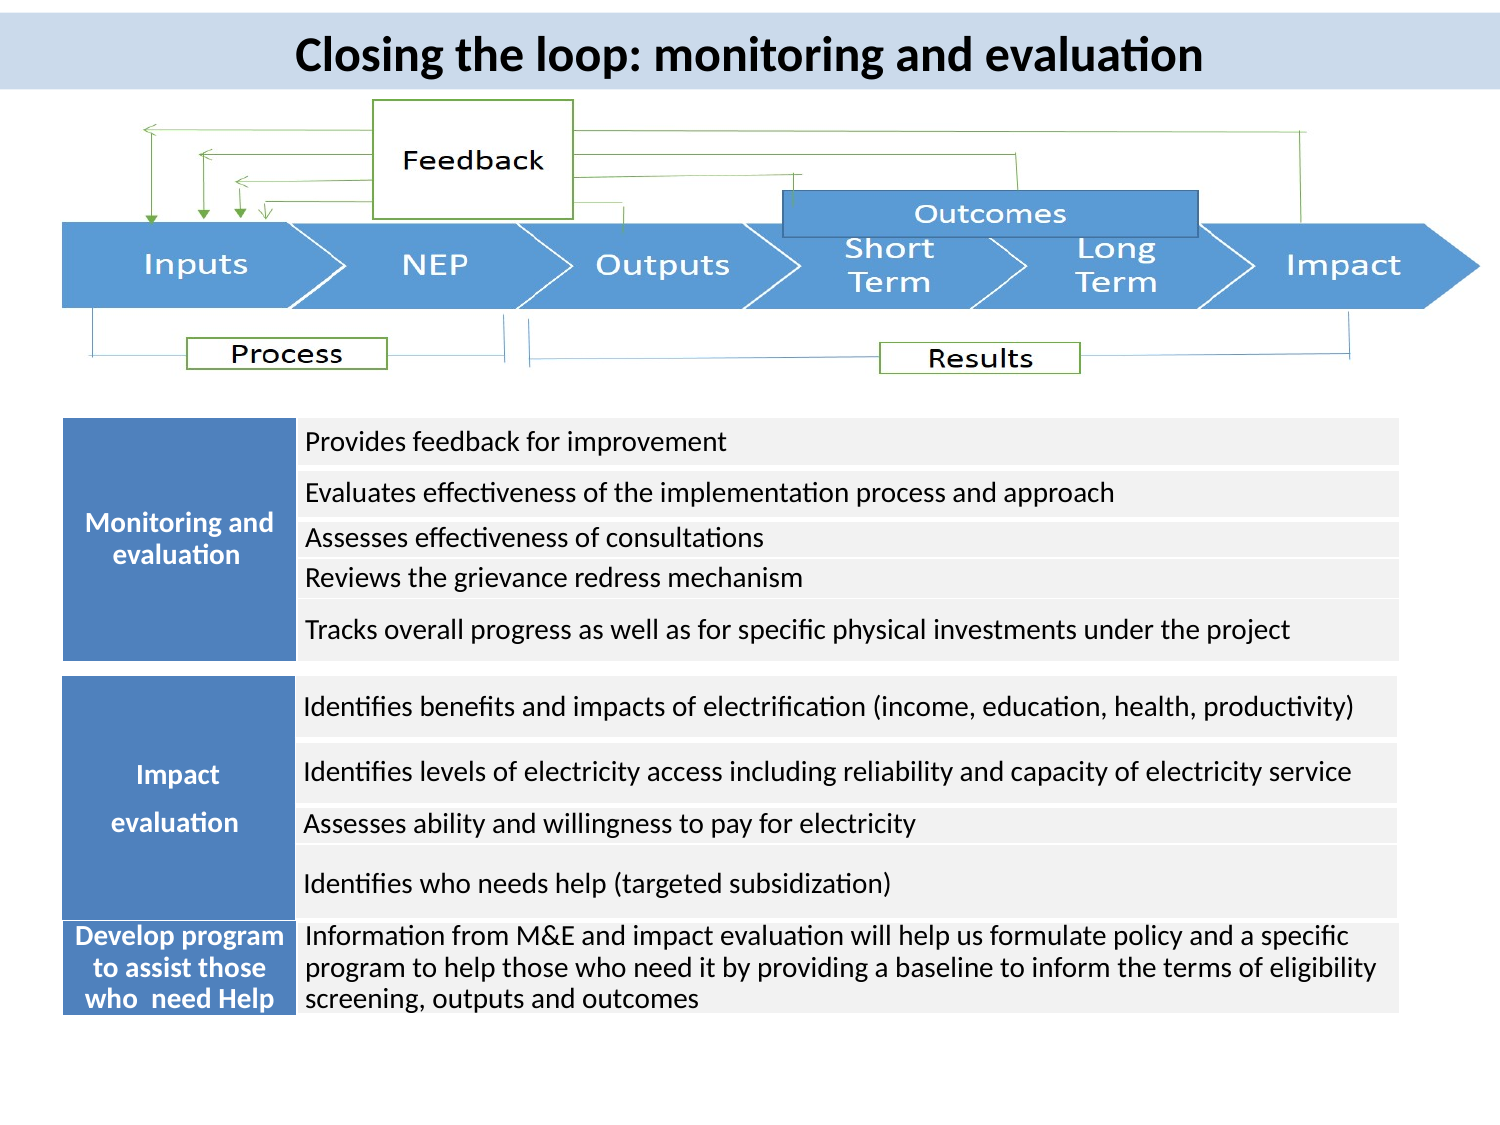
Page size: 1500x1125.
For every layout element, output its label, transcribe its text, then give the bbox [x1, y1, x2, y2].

table_cell Assesses effectiveness of consultations [298, 522, 1399, 557]
table_cell Evaluates effectiveness of the implementation process and approach [298, 471, 1399, 517]
table_cell Tracks overall progress as well as for specific physical investments under the project [298, 599, 1399, 661]
picture [60, 99, 1484, 413]
table_header Monitoring and evaluation [63, 421, 296, 661]
table_cell Identifies levels of electricity access including reliability and capacity of electricity service [296, 743, 1397, 803]
text_box Closing the loop: monitoring and evaluation [0, 12, 1500, 90]
table_cell Identifies who needs help (targeted subsidization) [296, 845, 1397, 918]
table_cell Reviews the grievance redress mechanism [298, 559, 1399, 598]
table_cell Assesses ability and willingness to pay for electricity [296, 808, 1397, 843]
table_header Develop program to assist those who need Help [63, 921, 296, 1015]
table_header Information from M&E and impact evaluation will help us formulate policy and a specific program to help those who need it by providing a baseline to inform the terms of eligibility screening, outputs and outcomes [298, 923, 1399, 1013]
table_header Identifies benefits and impacts of electrification (income, education, health, productivity) [296, 676, 1397, 737]
table_header Provides feedback for improvement [298, 422, 1399, 465]
table_header Impact evaluation [62, 676, 295, 920]
